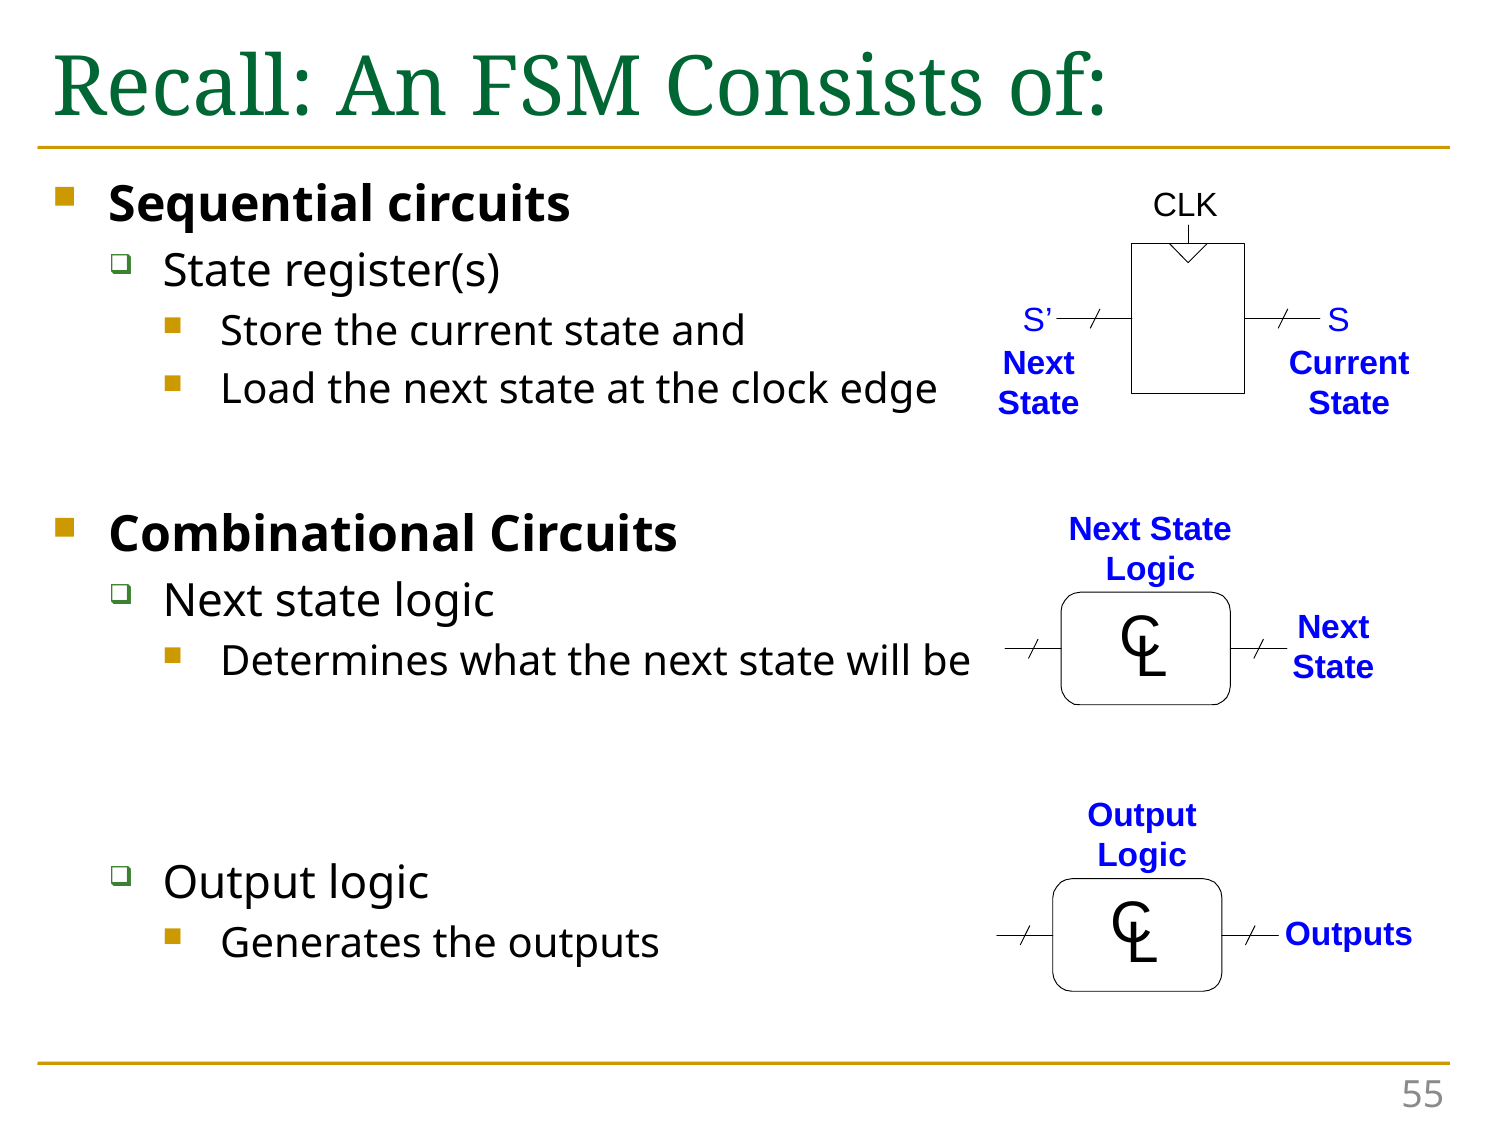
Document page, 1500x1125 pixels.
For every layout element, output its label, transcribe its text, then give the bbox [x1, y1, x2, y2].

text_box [999, 499, 1422, 740]
title Recall: An FSM Consists of: [37, 24, 1450, 163]
slide_number 55 [1121, 1066, 1460, 1125]
list Sequential circuits State register(s) Store the current state and Load the next state at the clock edge Combinational Circuits Next state logic Determines what the next state will be Output logic Generates the outputs [37, 163, 1450, 1016]
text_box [990, 786, 1438, 1027]
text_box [949, 175, 1438, 432]
